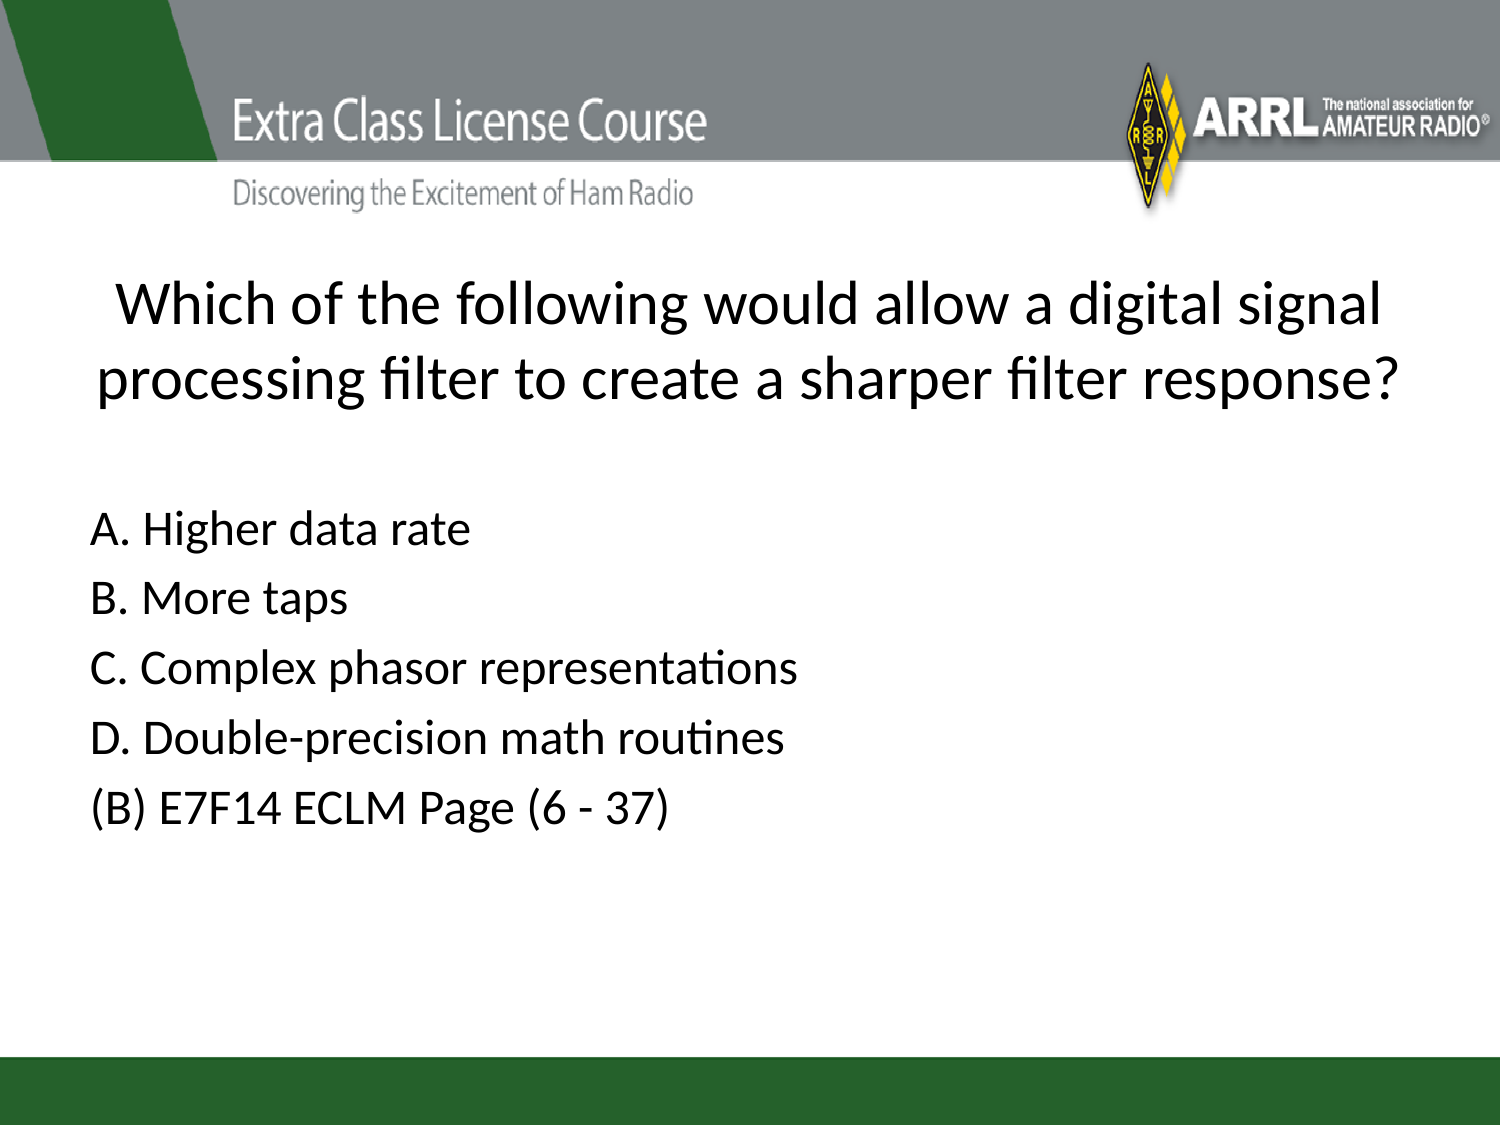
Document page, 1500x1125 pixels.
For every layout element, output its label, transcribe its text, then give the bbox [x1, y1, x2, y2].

picture [0, 0, 1500, 1125]
list A. Higher data rate B. More taps C. Complex phasor representations D. Double-precision math routines (B) E7F14 ECLM Page (6 - 37) [75, 487, 1425, 1005]
title Which of the following would allow a digital signal processing filter to create a sharper filter response? [75, 254, 1425, 435]
